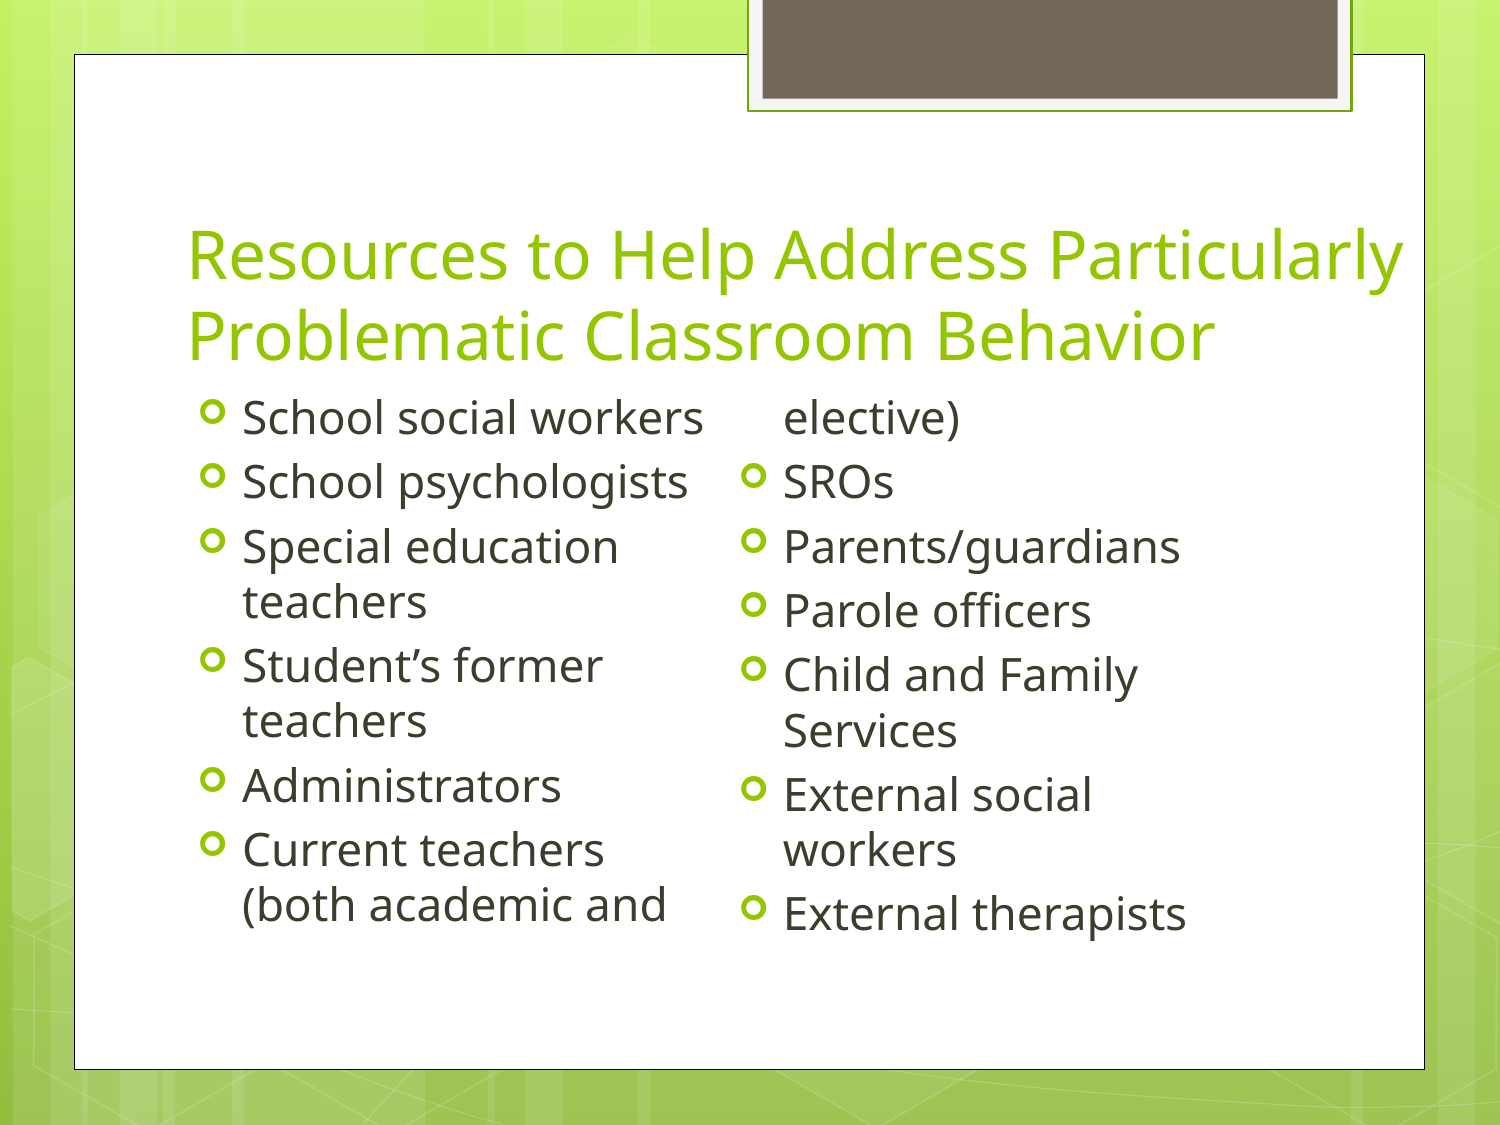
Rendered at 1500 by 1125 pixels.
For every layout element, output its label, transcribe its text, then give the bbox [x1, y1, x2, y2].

title Resources to Help Address Particularly Problematic Classroom Behavior [171, 193, 1430, 382]
list School social workers School psychologists Special education teachers Student’s former teachers Administrators Current teachers (both academic and elective) SROs Parents/guardians Parole officers Child and Family Services External social workers External therapists [171, 381, 1283, 957]
